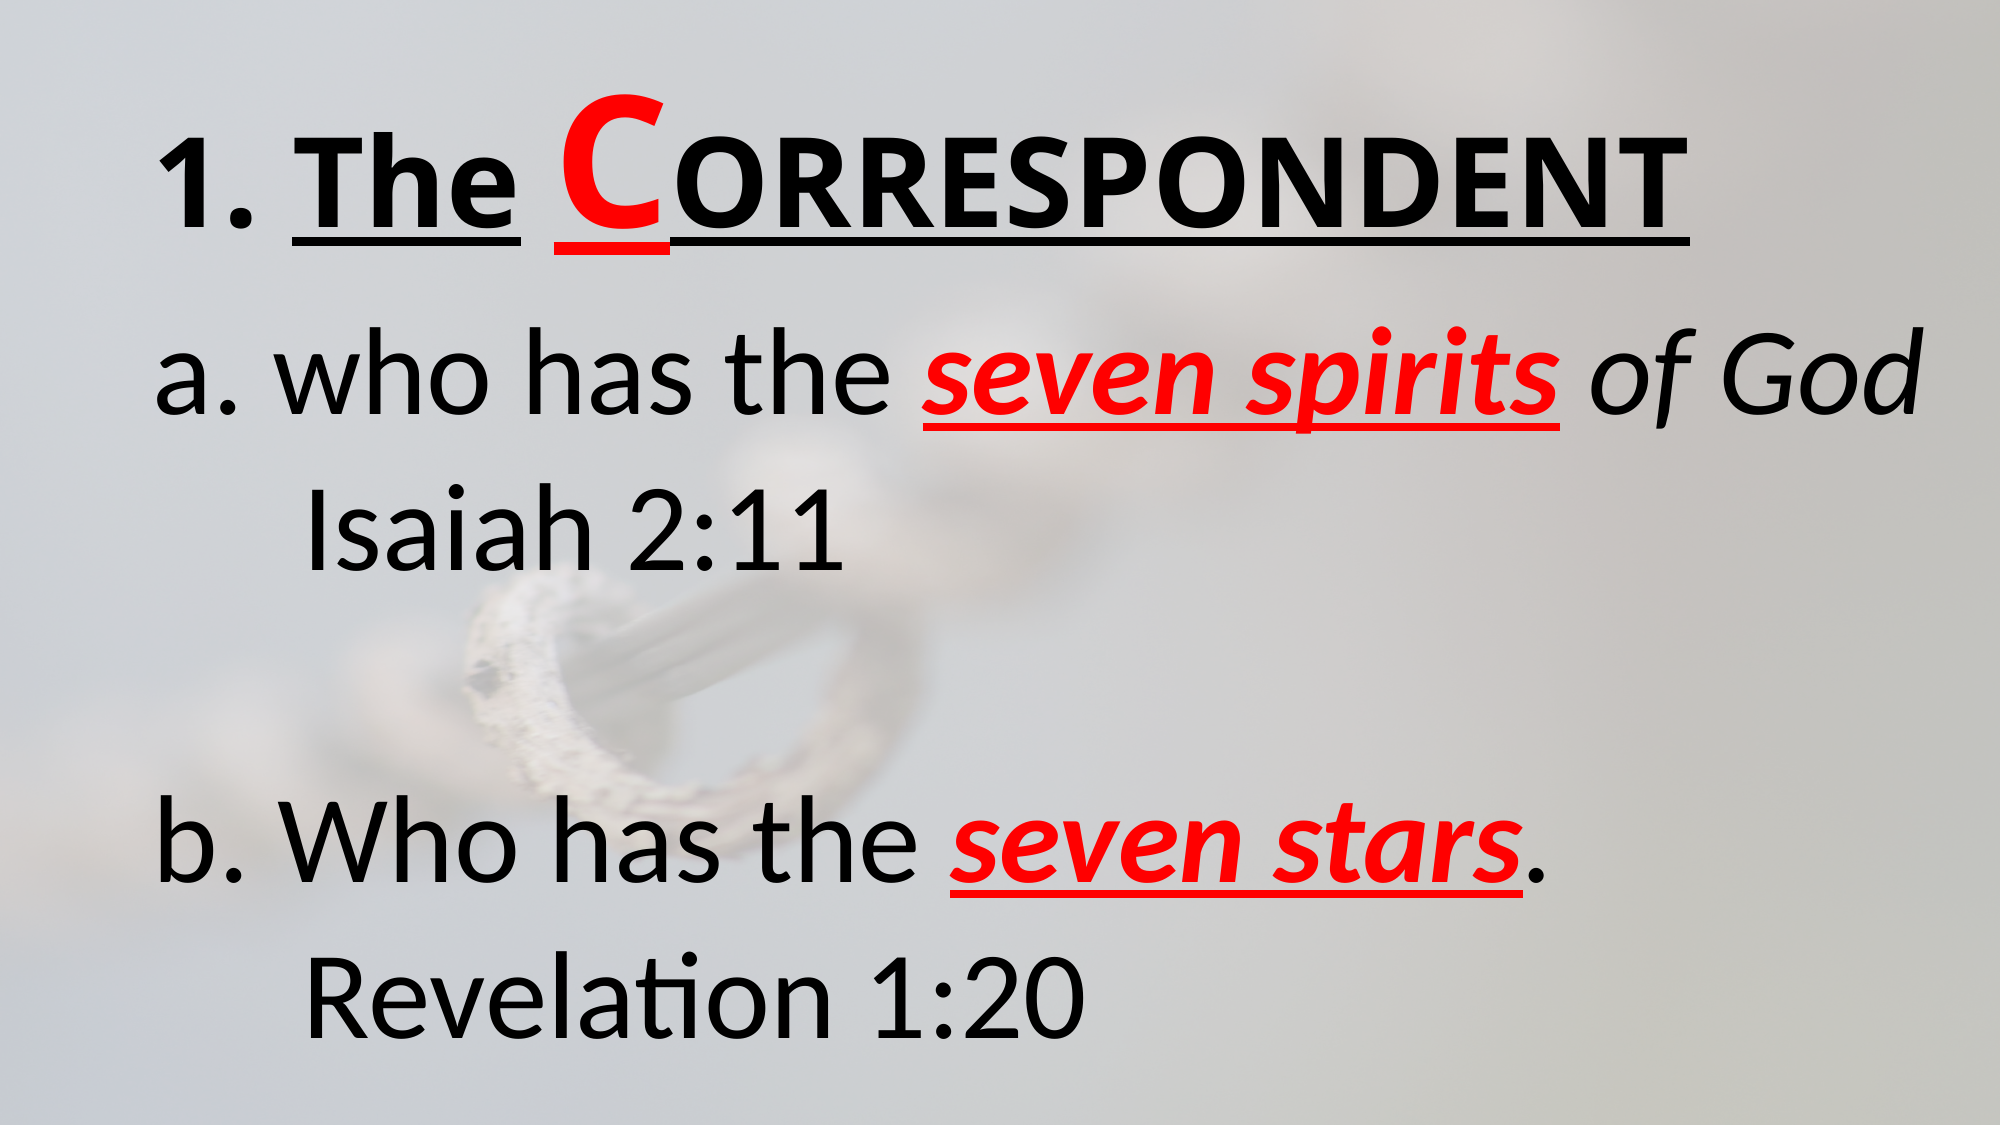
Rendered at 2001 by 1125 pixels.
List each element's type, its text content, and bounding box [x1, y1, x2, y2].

list a. who has the seven spirits of God Isaiah 2:11 b. Who has the seven stars. Revelation 1:20 [137, 299, 1975, 1100]
title 1. The CORRESPONDENT [137, 59, 1863, 278]
